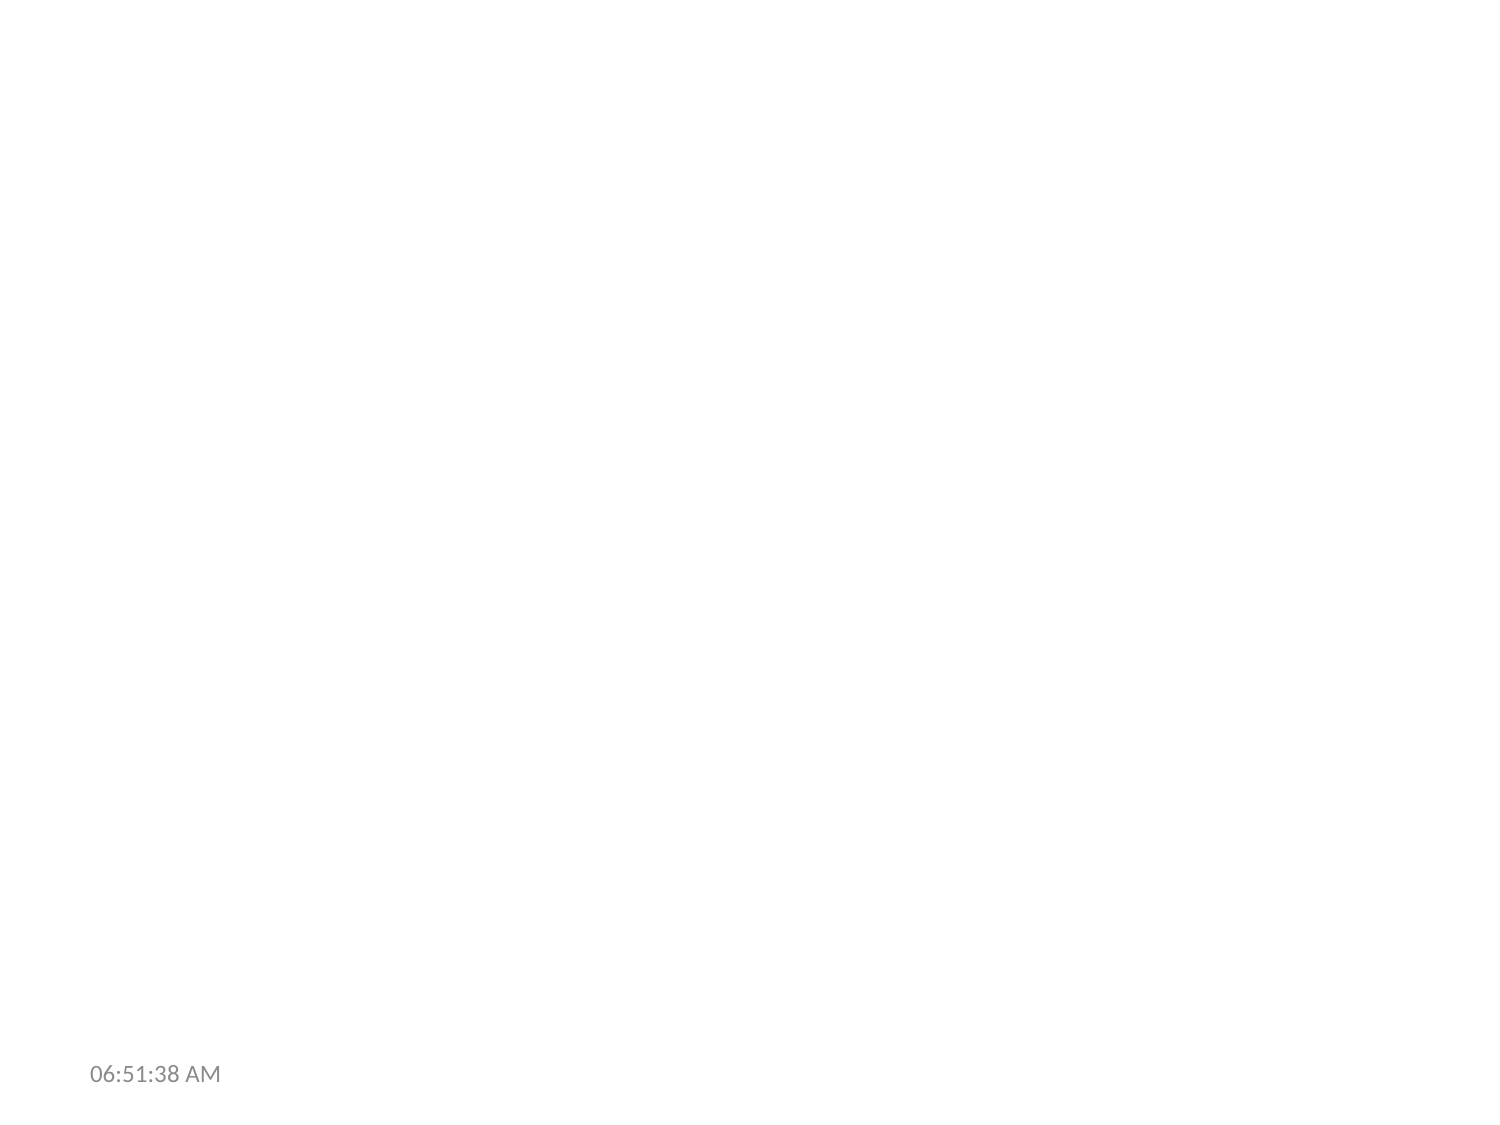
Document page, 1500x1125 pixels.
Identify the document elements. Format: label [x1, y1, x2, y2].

slide_number [75, 1042, 425, 1103]
